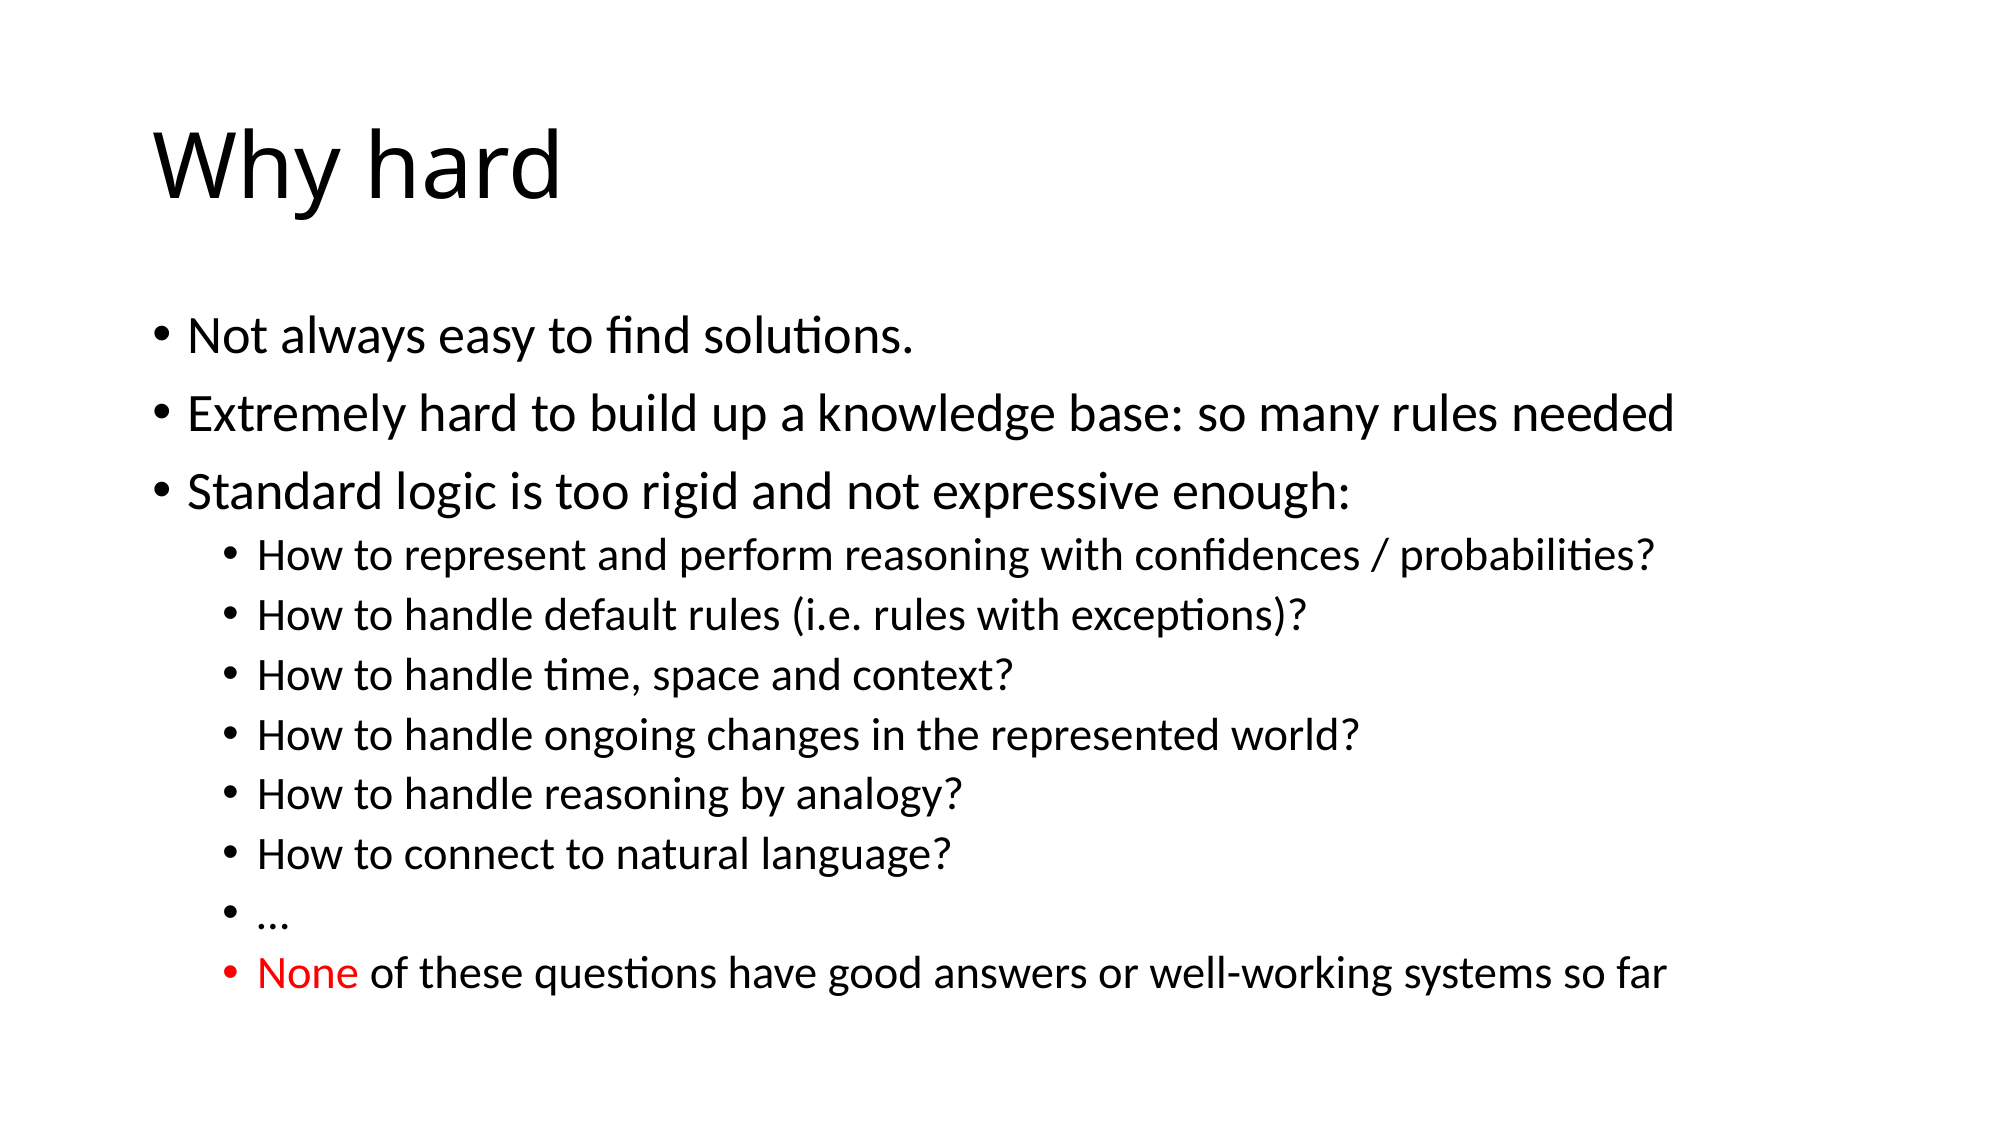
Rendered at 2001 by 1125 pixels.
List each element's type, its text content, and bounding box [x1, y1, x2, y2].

list Not always easy to find solutions. Extremely hard to build up a knowledge base: so many rules needed Standard logic is too rigid and not expressive enough: How to represent and perform reasoning with confidences / probabilities? How to handle default rules (i.e. rules with exceptions)? How to handle time, space and context? How to handle ongoing changes in the represented world? How to handle reasoning by analogy? How to connect to natural language? … None of these questions have good answers or well-working systems so far [137, 299, 1863, 1014]
title Why hard [137, 59, 1863, 278]
